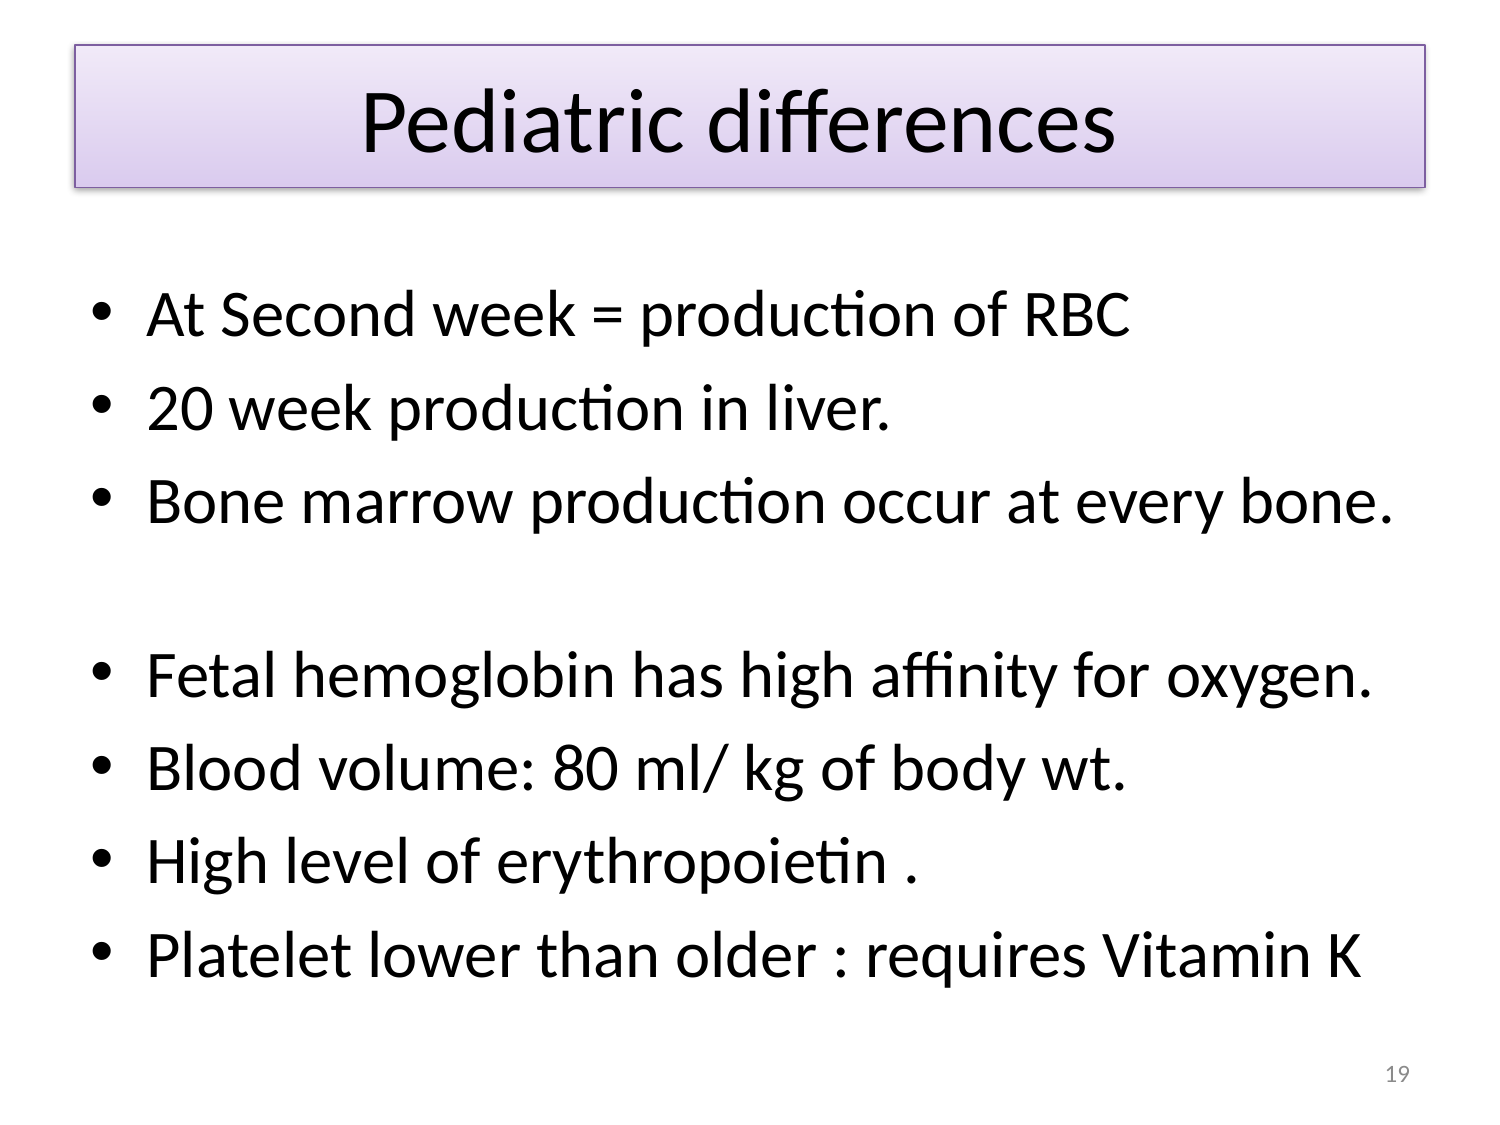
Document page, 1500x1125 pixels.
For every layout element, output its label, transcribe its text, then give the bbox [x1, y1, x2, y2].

list At Second week = production of RBC 20 week production in liver. Bone marrow production occur at every bone. Fetal hemoglobin has high affinity for oxygen. Blood volume: 80 ml/ kg of body wt. High level of erythropoietin . Platelet lower than older : requires Vitamin K [75, 262, 1425, 1005]
slide_number 19 [1074, 1042, 1425, 1103]
title Pediatric differences [74, 44, 1426, 188]
